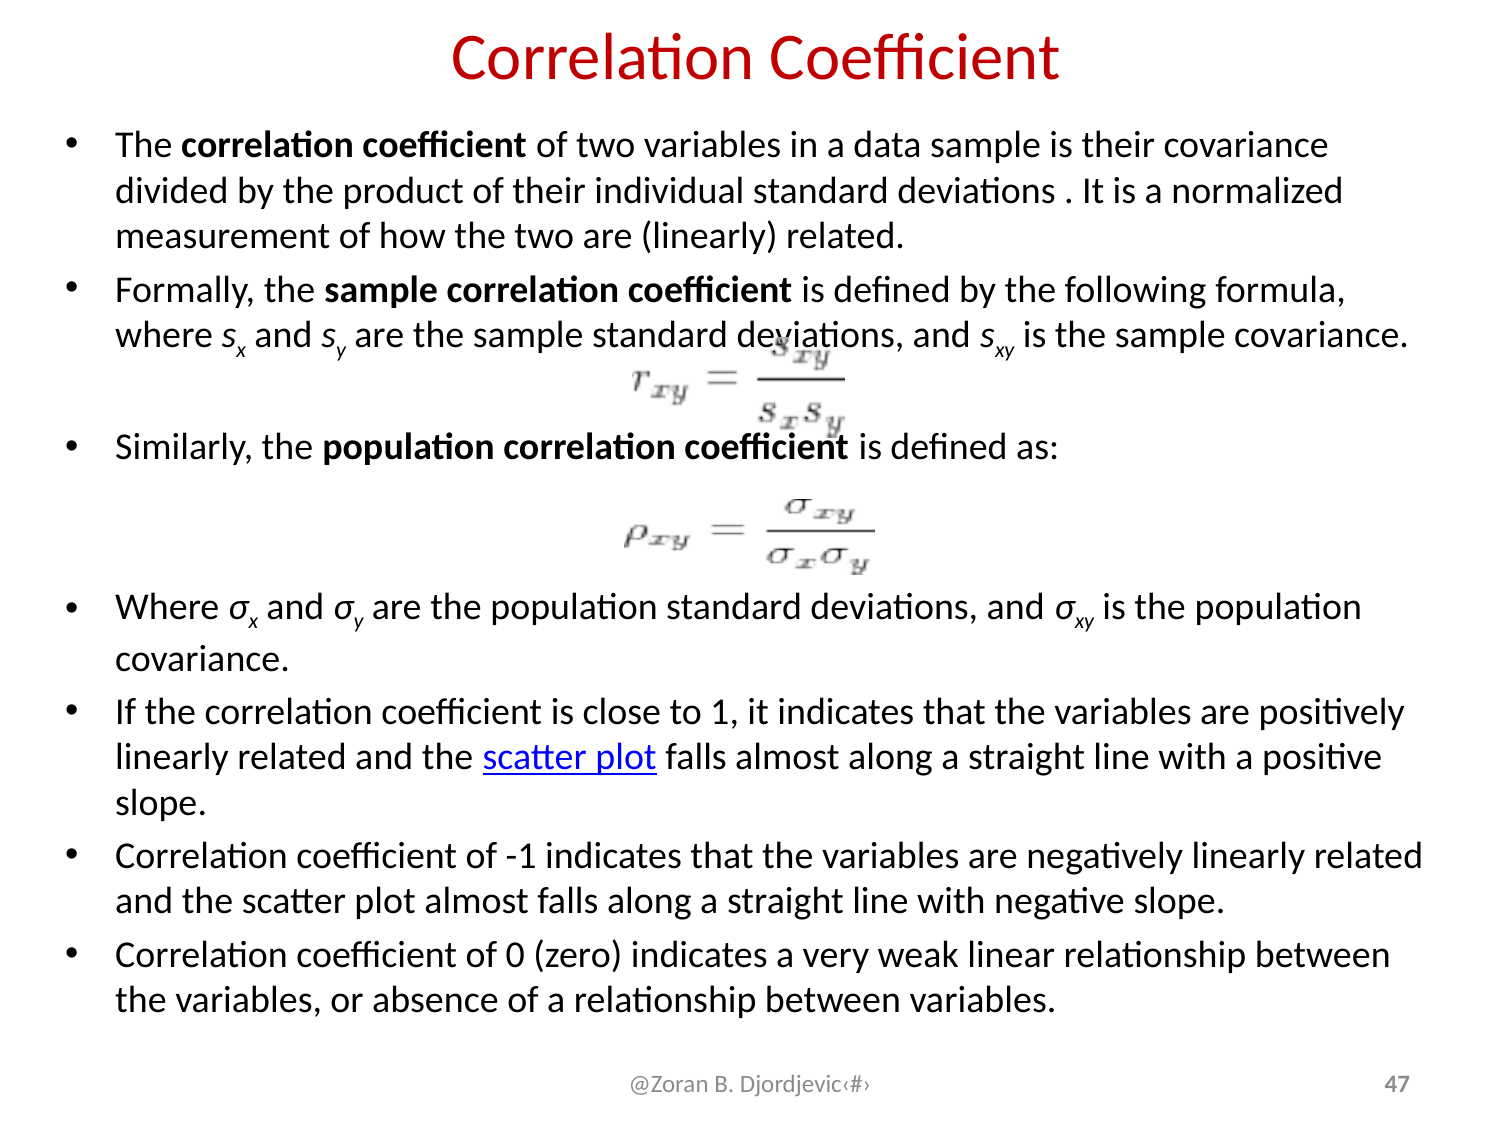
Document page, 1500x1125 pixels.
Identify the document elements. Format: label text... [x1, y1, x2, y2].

list The correlation coefficient of two variables in a data sample is their covariance divided by the product of their individual standard deviations . It is a normalized measurement of how the two are (linearly) related. Formally, the sample correlation coefficient is defined by the following formula, where sx and sy are the sample standard deviations, and sxy is the sample covariance. Similarly, the population correlation coefficient is defined as: Where σx and σy are the population standard deviations, and σxy is the population covariance. If the correlation coefficient is close to 1, it indicates that the variables are positively linearly related and the scatter plot falls almost along a straight line with a positive slope. Correlation coefficient of -1 indicates that the variables are negatively linearly related and the scatter plot almost falls along a straight line with negative slope. Correlation coefficient of 0 (zero) indicates a very weak linear relationship between the variables, or absence of a relationship between variables. [50, 112, 1463, 1050]
slide_number 47 [1074, 1062, 1425, 1103]
title Correlation Coefficient [50, 2, 1463, 103]
picture [624, 499, 875, 576]
footer @Zoran B. Djordjevic‹#› [512, 1062, 988, 1103]
picture [631, 337, 845, 438]
